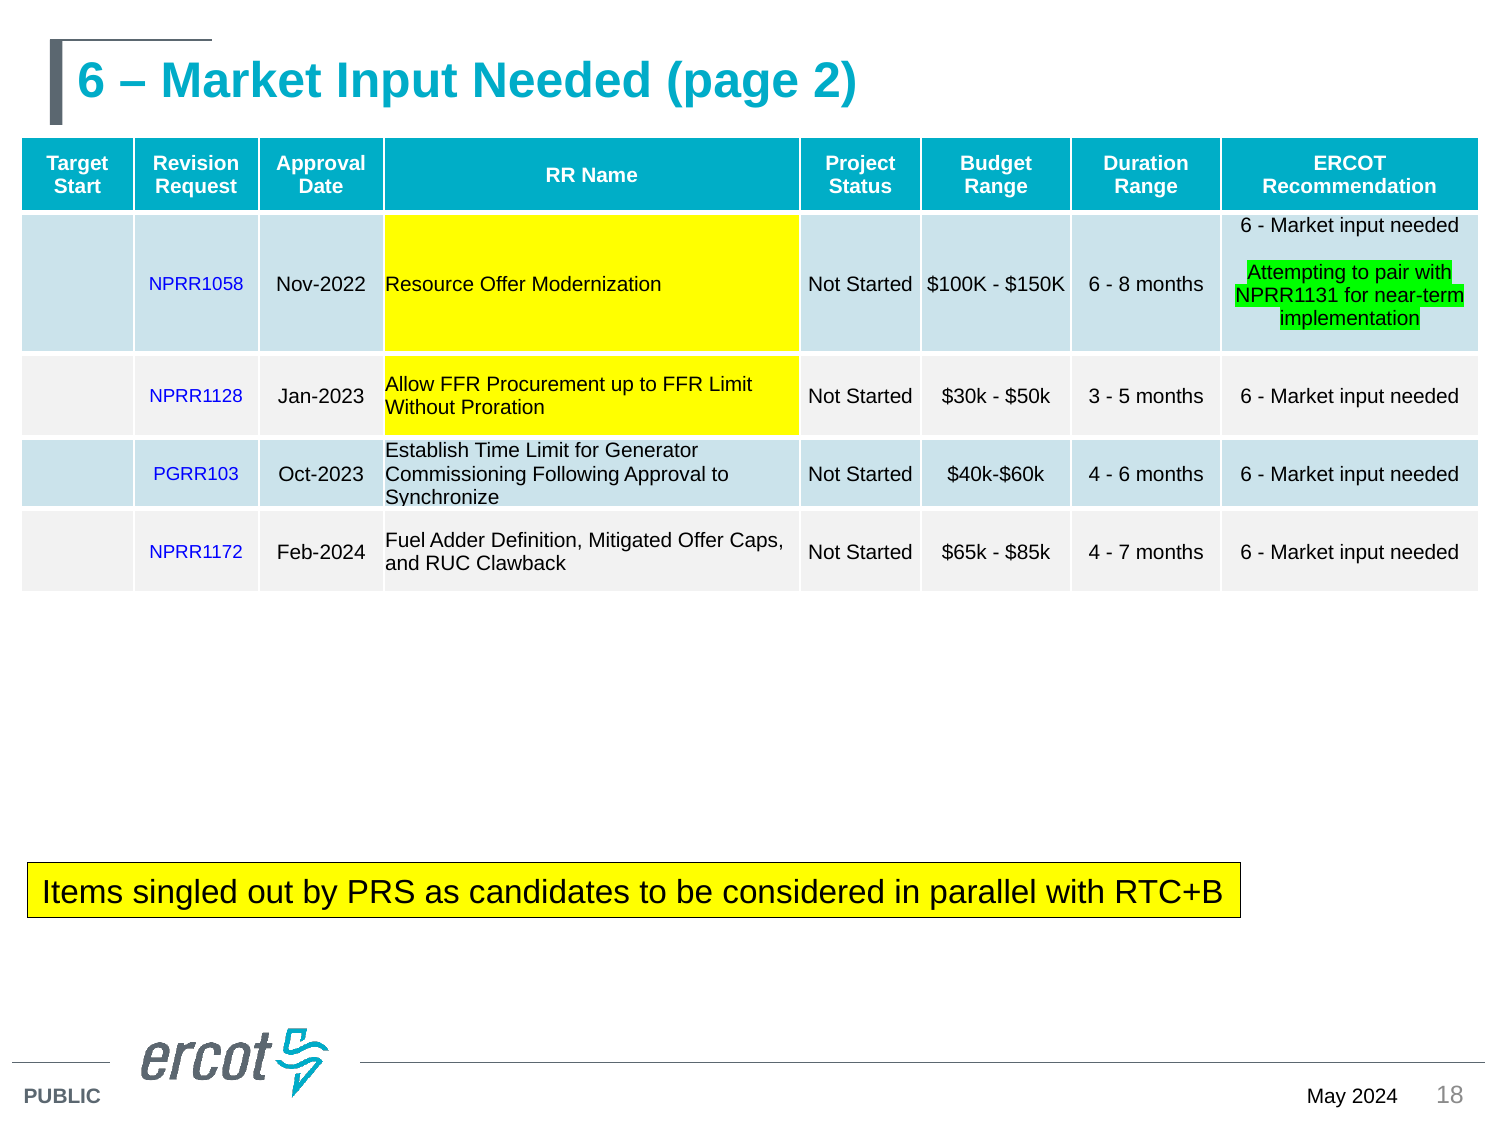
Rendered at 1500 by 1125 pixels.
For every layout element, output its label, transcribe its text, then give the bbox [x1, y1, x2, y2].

table_cell $65k - $85k [922, 511, 1070, 591]
table_cell Resource Offer Modernization [385, 215, 799, 351]
table_cell 6 - Market input needed [1222, 511, 1478, 591]
table_cell NPRR1128 [135, 356, 258, 435]
table_cell NPRR1058 [135, 215, 258, 351]
table_cell 3 - 5 months [1072, 356, 1220, 435]
table_cell Jan-2023 [260, 356, 383, 435]
table_cell NPRR1172 [135, 511, 258, 591]
table_cell [22, 215, 133, 351]
table_cell Establish Time Limit for Generator Commissioning Following Approval to Synchronize [385, 440, 799, 506]
table_cell Nov-2022 [260, 215, 383, 351]
table_cell 4 - 7 months [1072, 511, 1220, 591]
slide_number 18 [1412, 1076, 1488, 1112]
table_cell Fuel Adder Definition, Mitigated Offer Caps, and RUC Clawback [385, 511, 799, 591]
table_header RR Name [385, 138, 799, 210]
table_cell 4 - 6 months [1072, 440, 1220, 506]
picture [137, 1024, 332, 1100]
table_header Duration Range [1072, 138, 1220, 210]
table_cell [22, 356, 133, 435]
table_header ERCOT Recommendation [1222, 138, 1478, 210]
table_cell [22, 511, 133, 591]
table_cell Oct-2023 [260, 440, 383, 506]
table_cell $100K - $150K [922, 215, 1070, 351]
table_cell Allow FFR Procurement up to FFR Limit Without Proration [385, 356, 799, 435]
table_cell 6 - Market input needed Attempting to pair with NPRR1131 for near-term implementation [1222, 215, 1478, 351]
table_cell $30k - $50k [922, 356, 1070, 435]
table_cell 6 - Market input needed [1222, 440, 1478, 506]
table_header Revision Request [135, 138, 258, 210]
table_cell Not Started [801, 440, 920, 506]
table_cell [22, 440, 133, 506]
table_cell Not Started [801, 215, 920, 351]
table_cell 6 - Market input needed [1222, 356, 1478, 435]
text_box Items singled out by PRS as candidates to be considered in parallel with RTC+B [27, 862, 1241, 918]
table_cell PGRR103 [135, 440, 258, 506]
table_cell Not Started [801, 511, 920, 591]
table_header Budget Range [922, 138, 1070, 210]
table_header Target Start [22, 138, 133, 210]
table_header Approval Date [260, 138, 383, 210]
table_cell $40k-$60k [922, 440, 1070, 506]
table_cell Not Started [801, 356, 920, 435]
table_header Project Status [801, 138, 920, 210]
table_cell 6 - 8 months [1072, 215, 1220, 351]
table_cell Feb-2024 [260, 511, 383, 591]
title 6 – Market Input Needed (page 2) [62, 39, 1000, 125]
